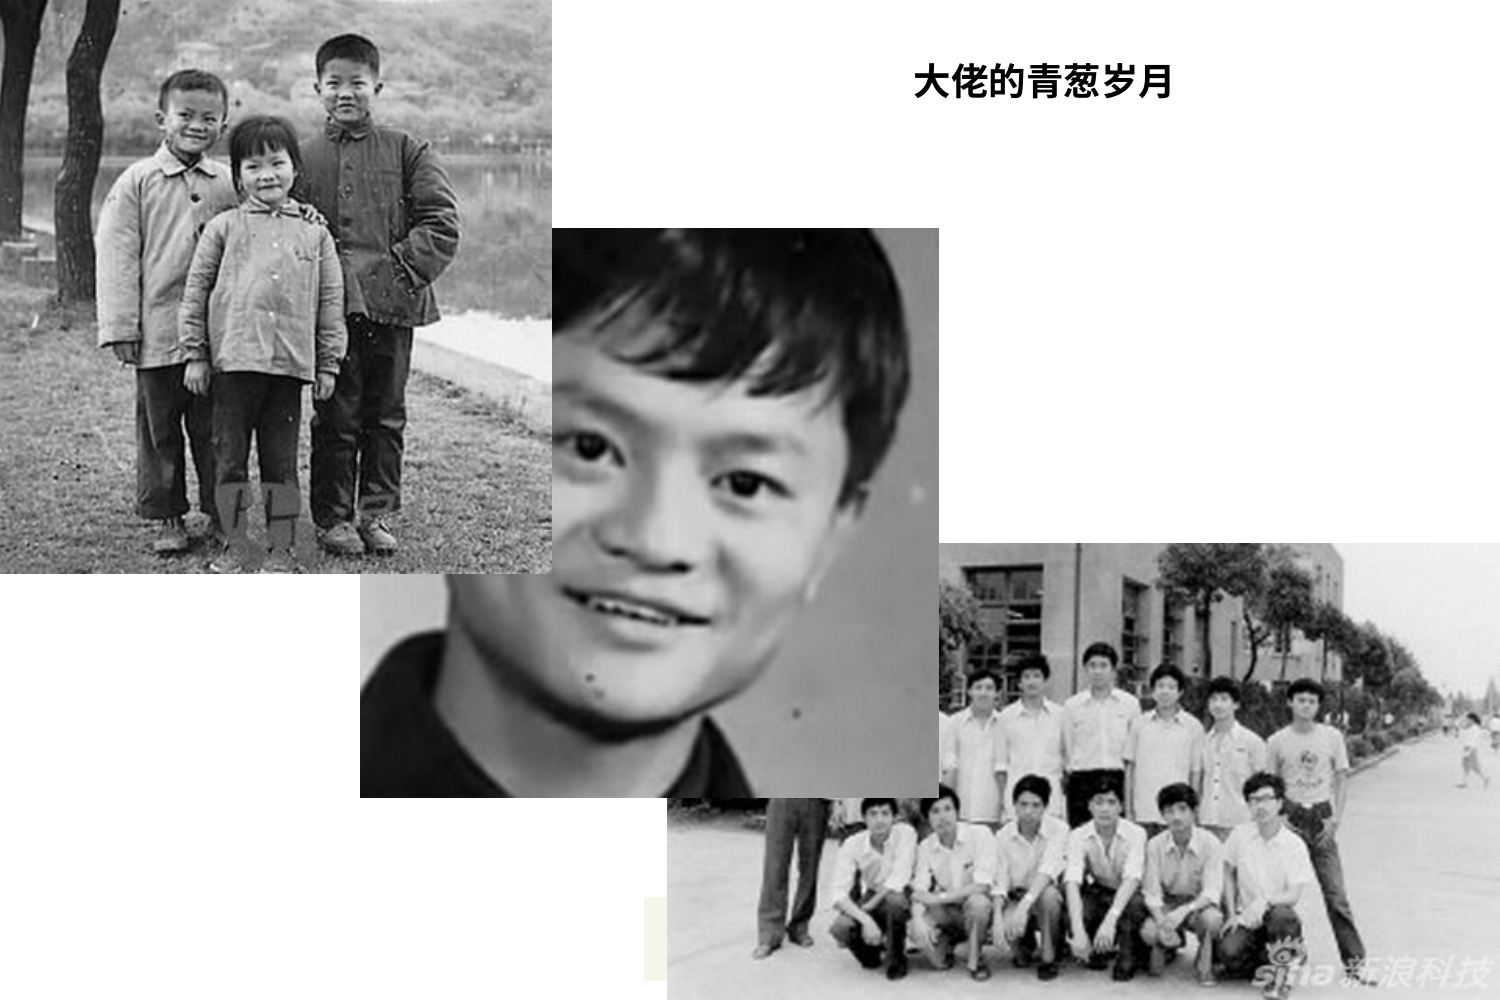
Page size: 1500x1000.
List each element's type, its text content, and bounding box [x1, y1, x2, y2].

picture [0, 0, 1500, 1000]
text_box 大佬的青葱岁月 [714, 50, 1376, 111]
